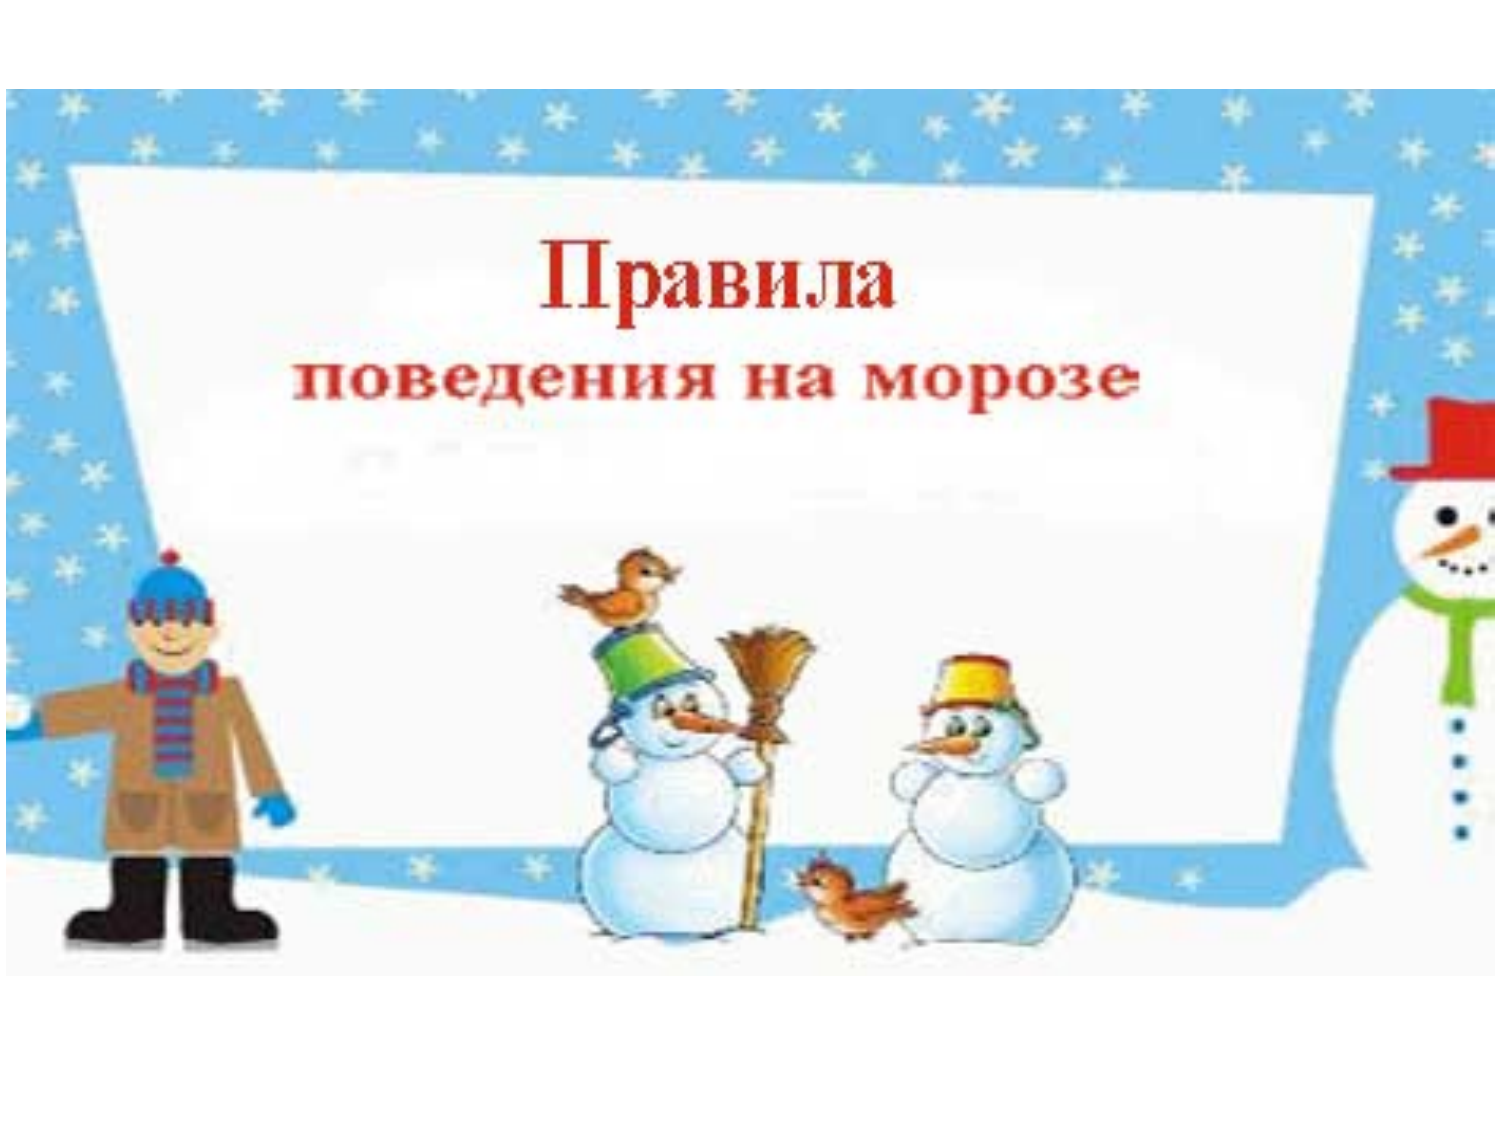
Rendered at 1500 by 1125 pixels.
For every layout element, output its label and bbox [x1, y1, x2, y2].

picture [6, 89, 1495, 977]
